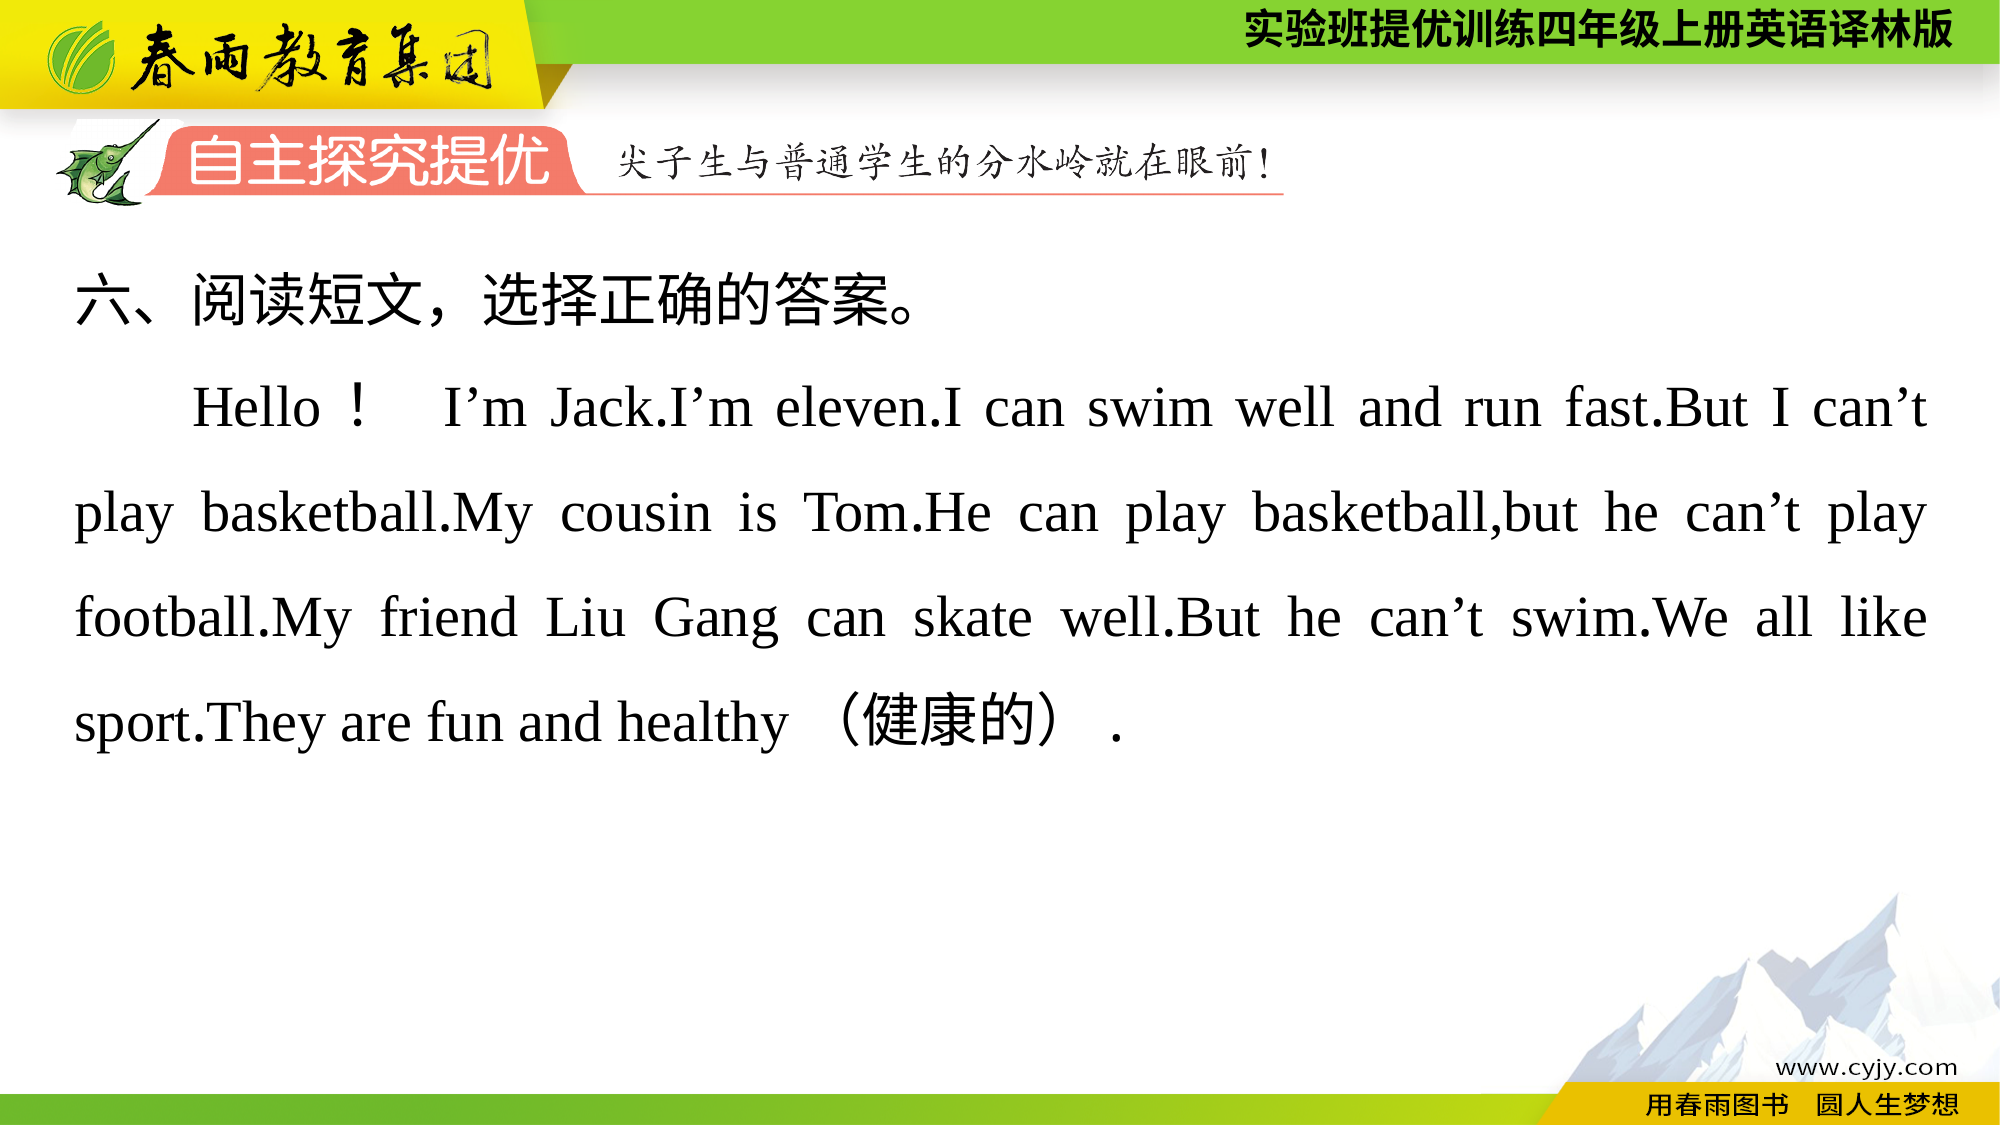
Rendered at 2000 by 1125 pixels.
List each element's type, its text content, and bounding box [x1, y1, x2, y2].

picture [0, 0, 2000, 1125]
list 六、阅读短文，选择正确的答案。 Hello！ I’m Jack.I’m eleven.I can swim well and run fast.But I can’t play basketball.My cousin is Tom.He can play basketball,but he can’t play football.My friend Liu Gang can skate well.But he can’t swim.We all like sport.They are fun and healthy（健康的）. [59, 221, 1944, 753]
